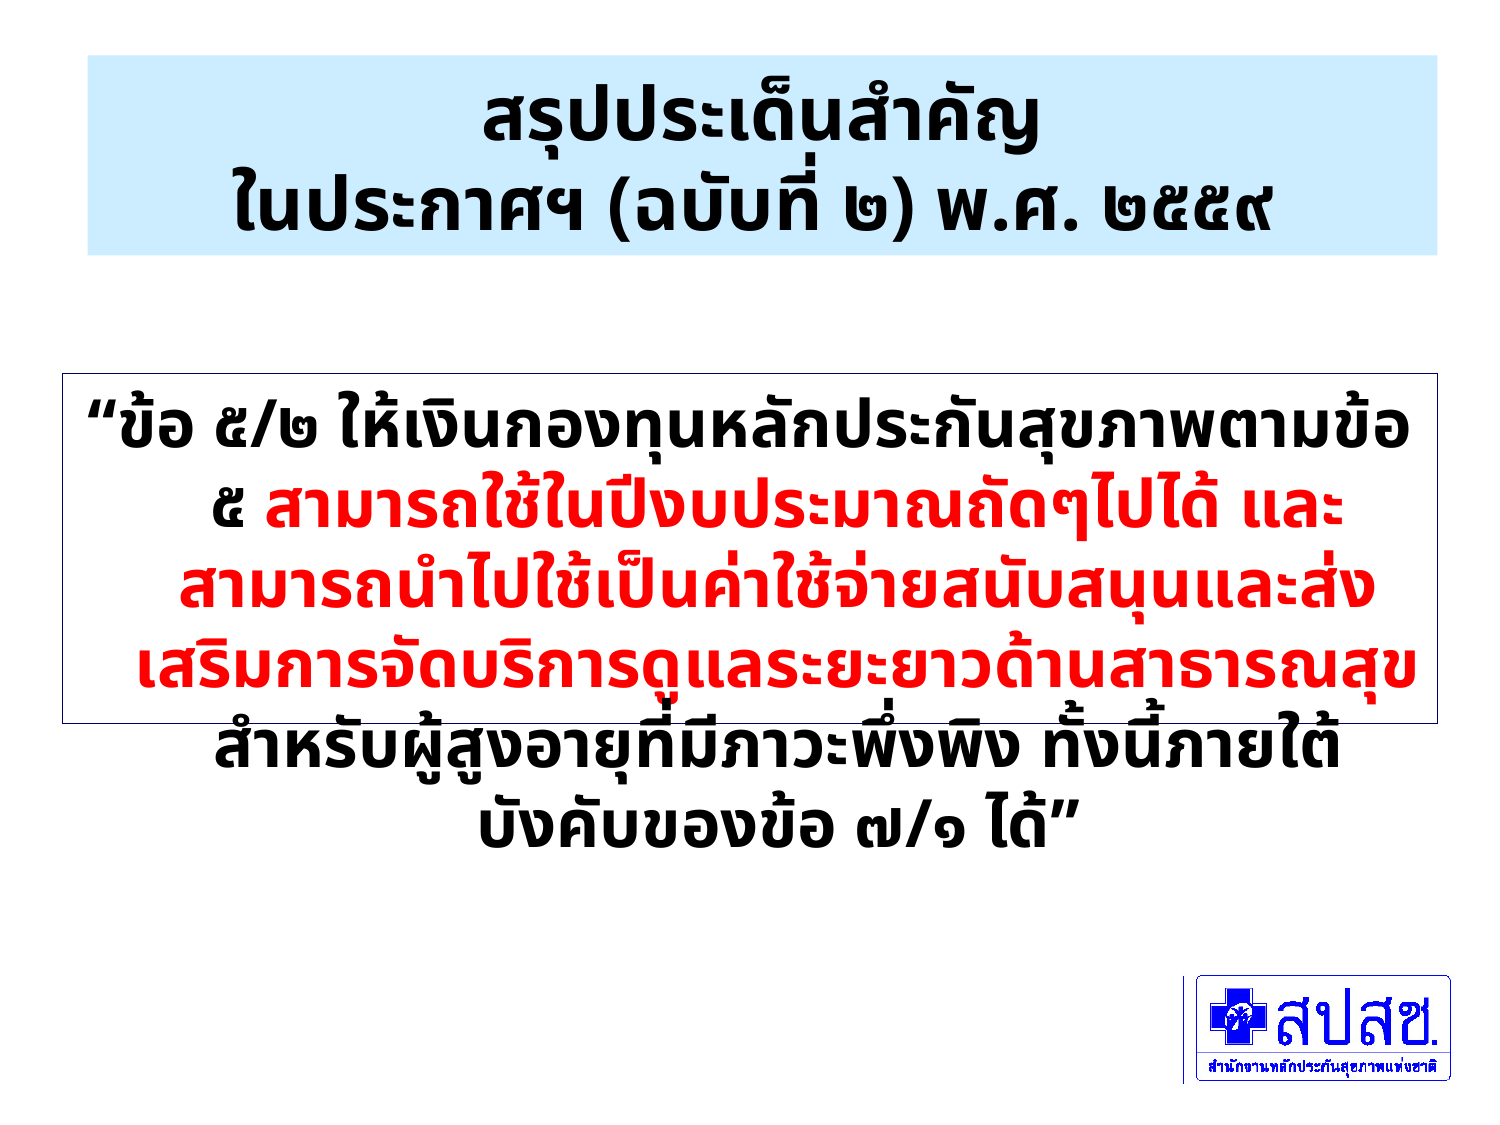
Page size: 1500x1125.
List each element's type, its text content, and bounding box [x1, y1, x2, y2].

title สรุปประเด็นสำคัญ ในประกาศฯ (ฉบับที่ ๒) พ.ศ. ๒๕๕๙ [87, 55, 1438, 256]
picture [0, 0, 1500, 1125]
list “ข้อ ๕/๒ ให้เงินกองทุนหลักประกันสุขภาพตามข้อ ๕ สามารถใช้ในปีงบประมาณถัดๆไปได้ และสามารถนำไปใช้เป็นค่าใช้จ่ายสนับสนุนและส่งเสริมการจัดบริการดูแลระยะยาวด้านสาธารณสุขสำหรับผู้สูงอายุที่มีภาวะพึ่งพิง ทั้งนี้ภายใต้บังคับของข้อ ๗/๑ ได้” [62, 373, 1438, 724]
